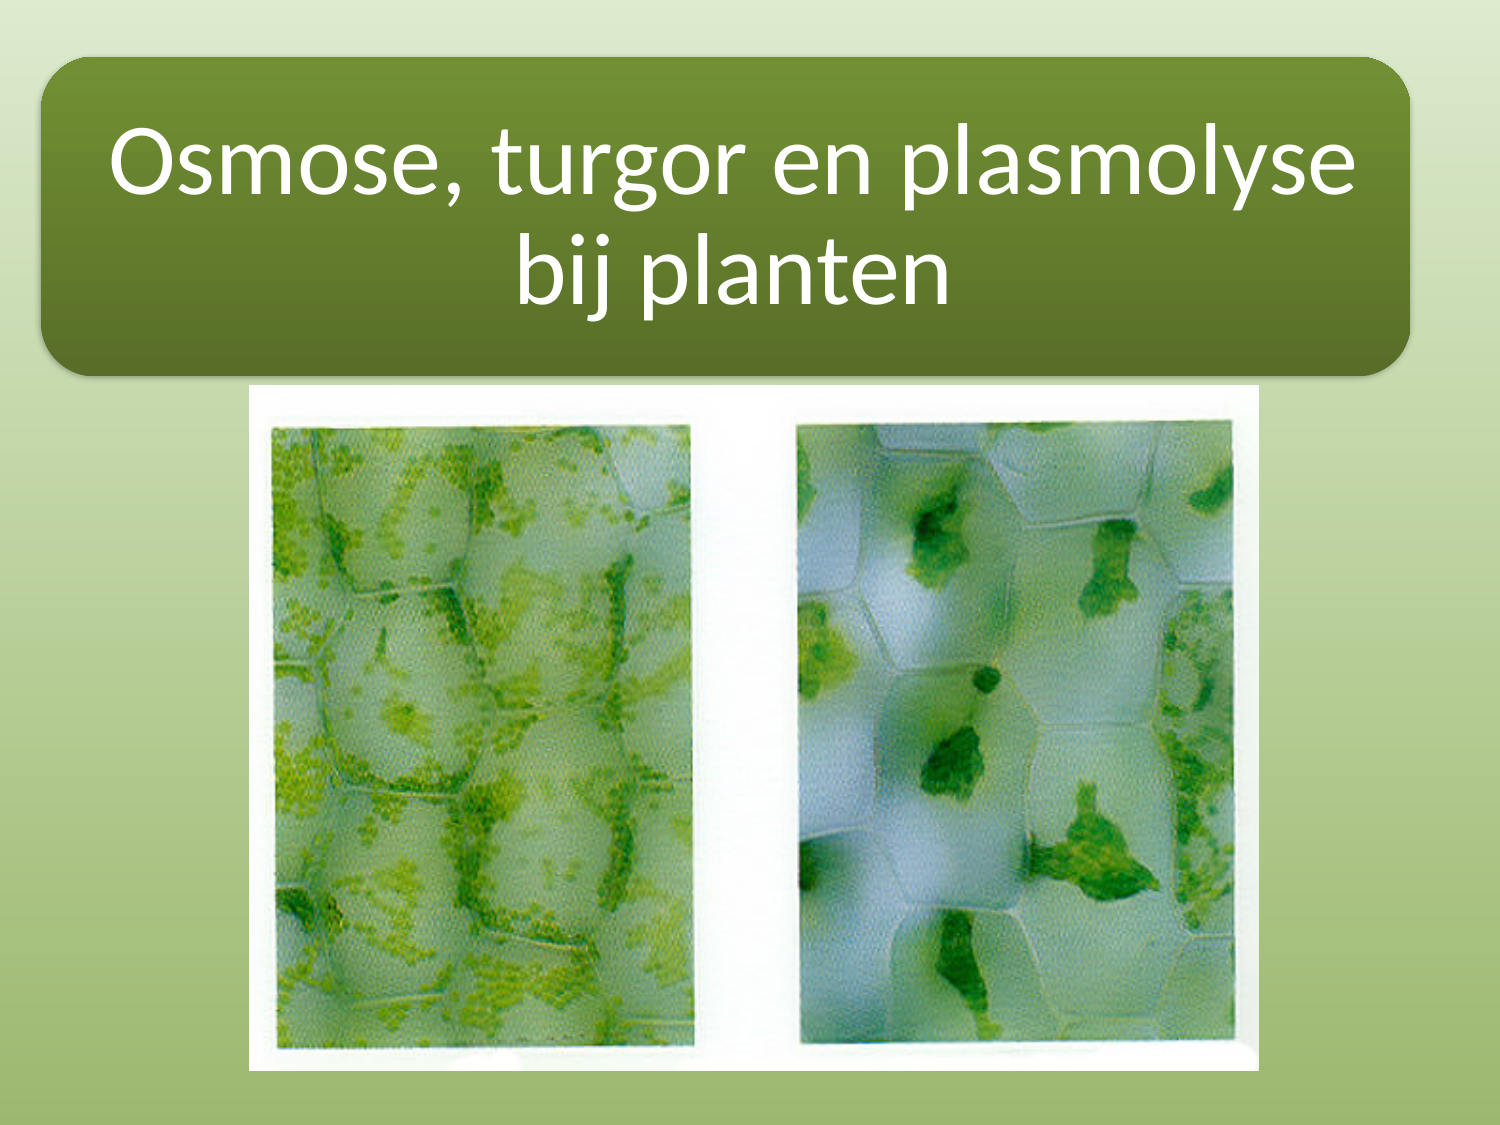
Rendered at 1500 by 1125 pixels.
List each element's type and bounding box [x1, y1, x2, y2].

text_box [40, 54, 1411, 379]
picture [249, 385, 1259, 1071]
